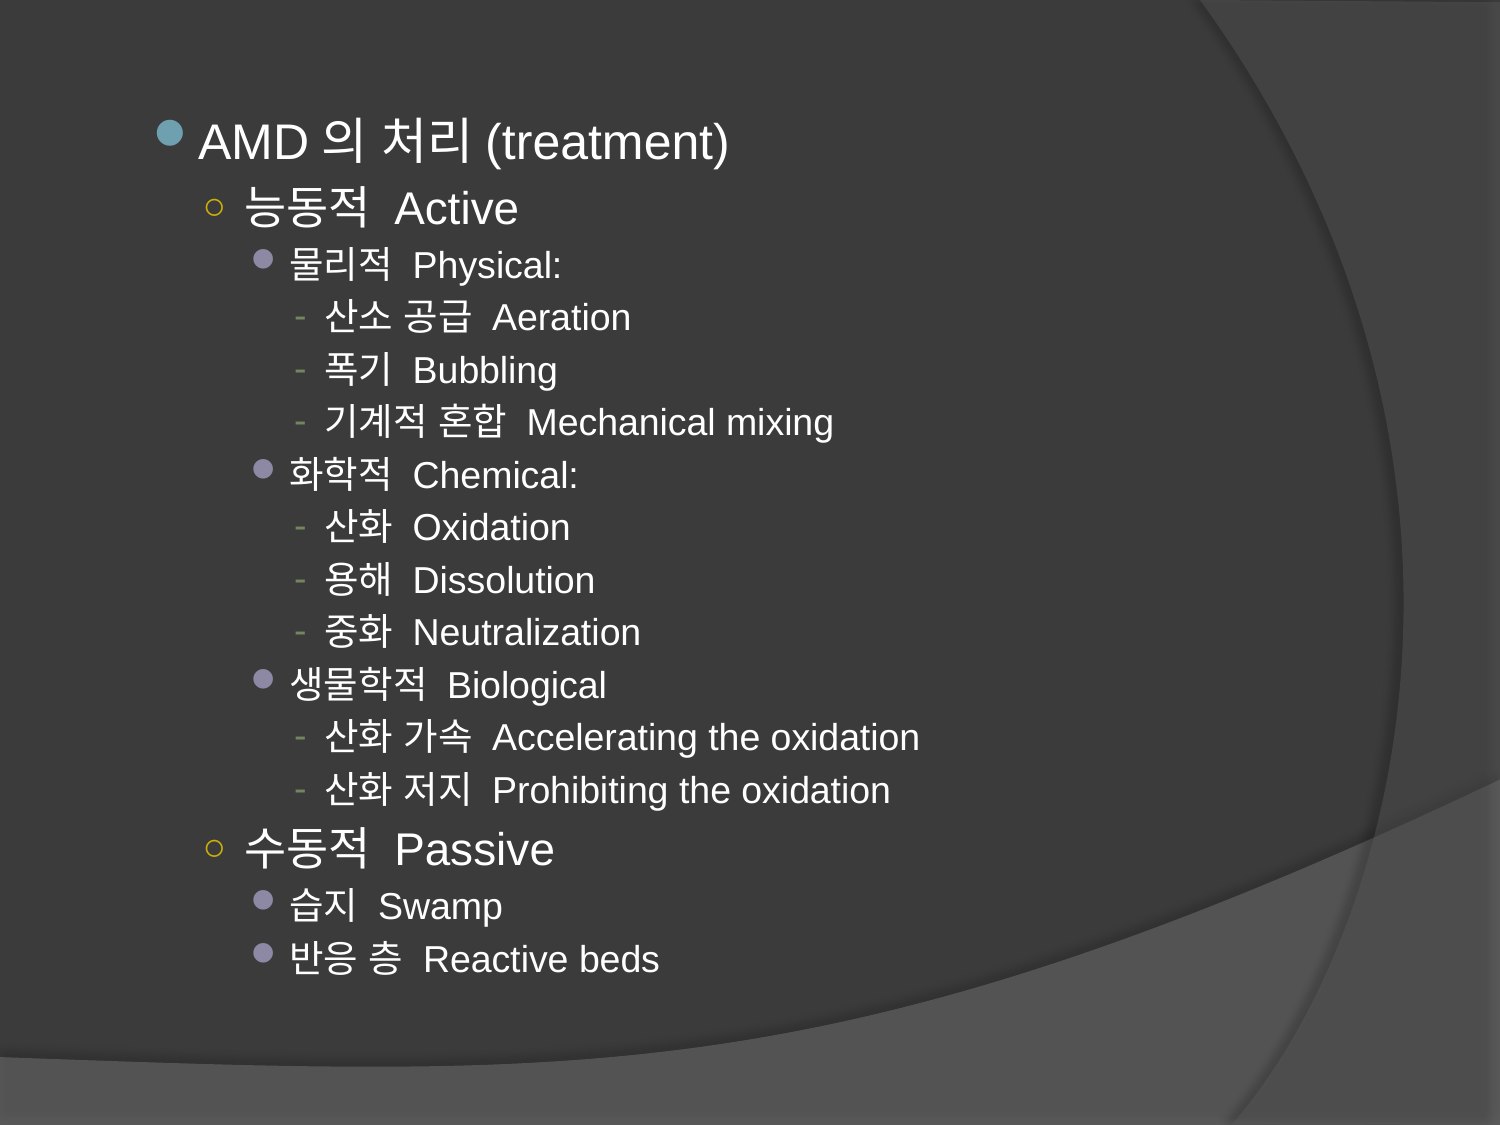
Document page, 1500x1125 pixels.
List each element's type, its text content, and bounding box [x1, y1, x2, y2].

list AMD의 처리(treatment) 능동적 Active 물리적 Physical: 산소 공급 Aeration 폭기 Bubbling 기계적 혼합 Mechanical mixing 화학적 Chemical: 산화 Oxidation 용해 Dissolution 중화 Neutralization 생물학적 Biological 산화 가속 Accelerating the oxidation 산화 저지 Prohibiting the oxidation 수동적 Passive 습지 Swamp 반응 층 Reactive beds [64, 101, 1412, 1047]
